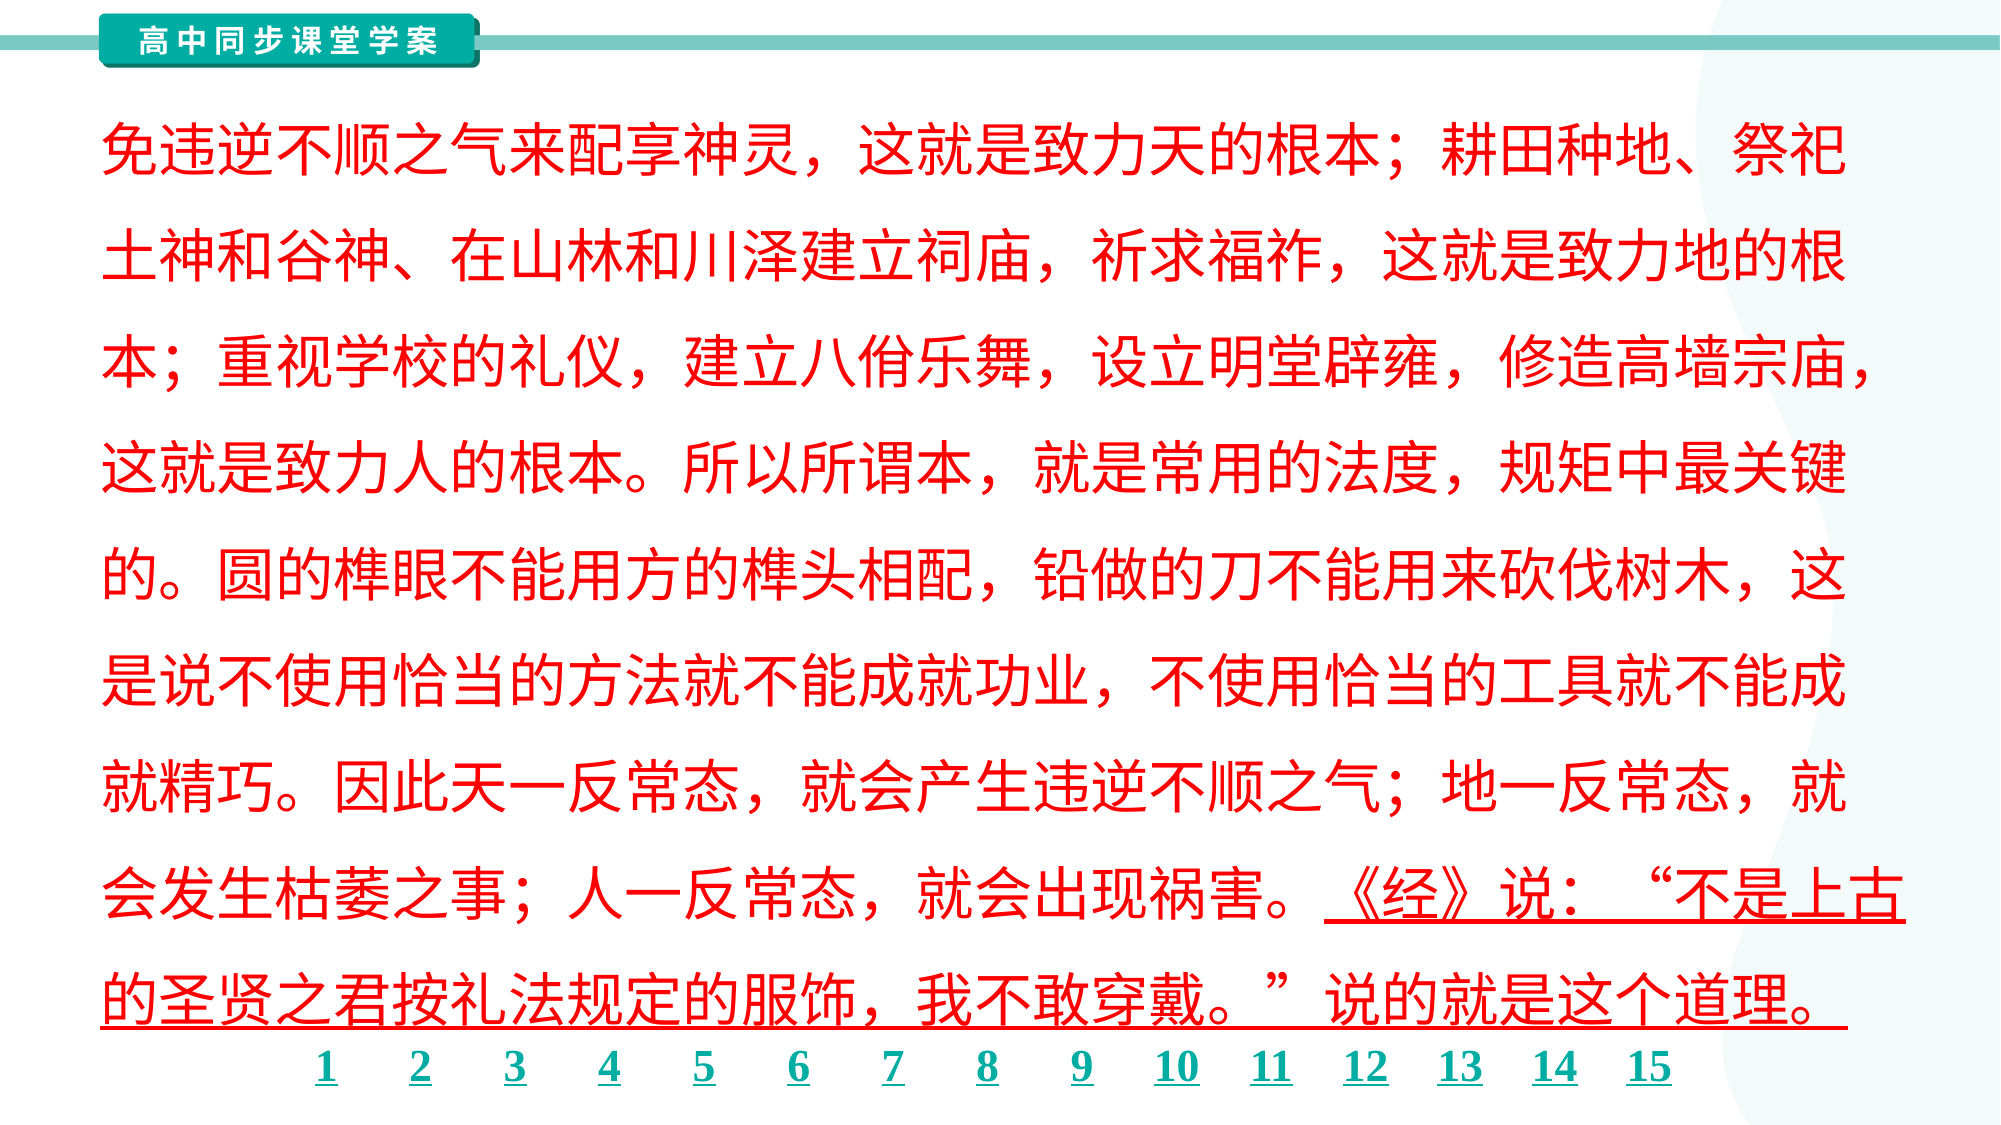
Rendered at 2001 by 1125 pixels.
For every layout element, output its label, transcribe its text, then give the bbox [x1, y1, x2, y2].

text_box 免违逆不顺之气来配享神灵，这就是致力天的根本；耕田种地、祭祀 土神和谷神、在山林和川泽建立祠庙，祈求福祚，这就是致力地的根 本；重视学校的礼仪，建立八佾乐舞，设立明堂辟雍，修造高墙宗庙， 这就是致力人的根本。所以所谓本，就是常用的法度，规矩中最关键 的。圆的榫眼不能用方的榫头相配，铅做的刀不能用来砍伐树木，这 是说不使用恰当的方法就不能成就功业，不使用恰当的工具就不能成 就精巧。因此天一反常态，就会产生违逆不顺之气；地一反常态，就 会发生枯萎之事；人一反常态，就会出现祸害。《经》说：“不是上古 的圣贤之君按礼法规定的服饰，我不敢穿戴。”说的就是这个道理。 [100, 76, 1899, 1033]
picture [0, 0, 2000, 1125]
